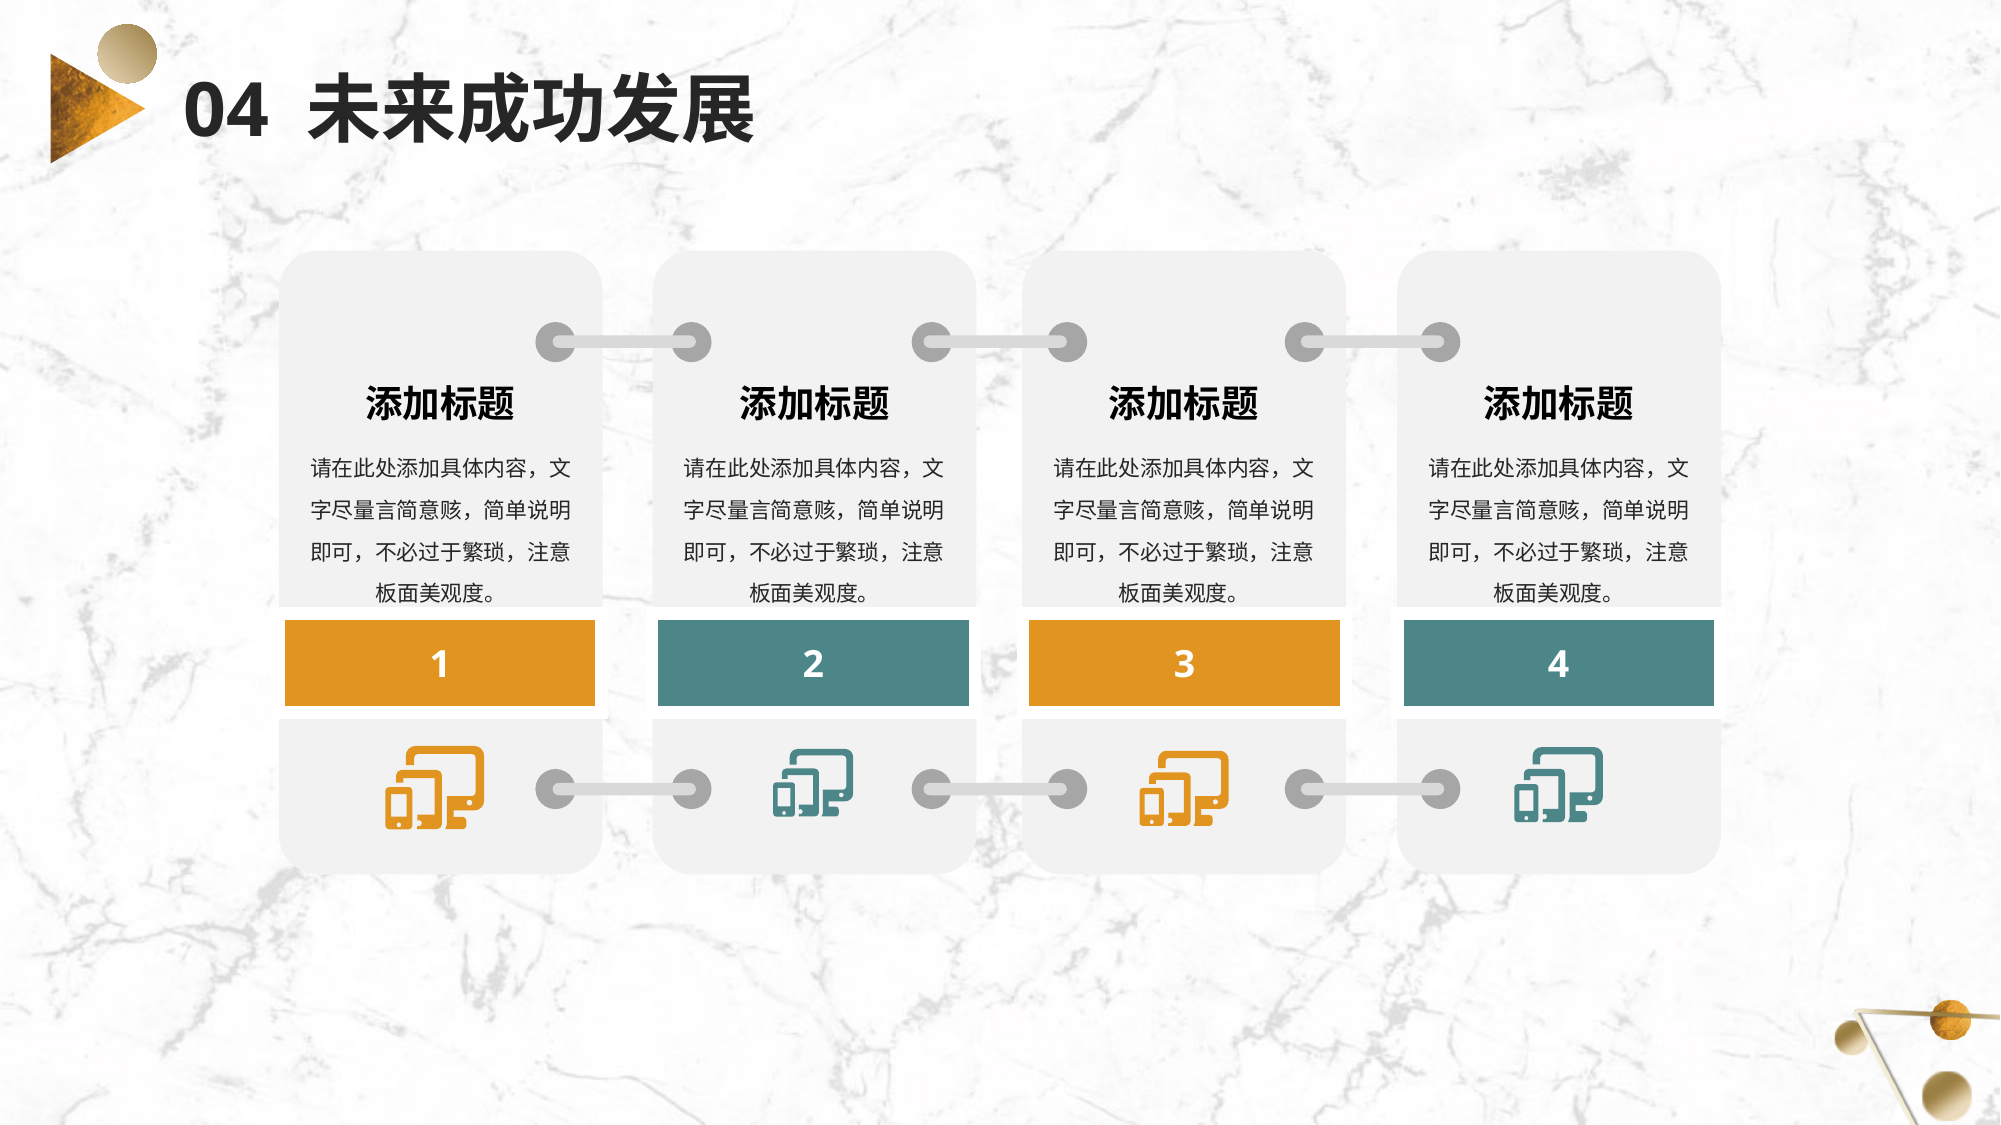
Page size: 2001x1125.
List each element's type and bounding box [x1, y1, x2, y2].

text_box [552, 250, 923, 875]
picture [0, 0, 2000, 1125]
text_box [923, 250, 1300, 875]
text_box [1300, 250, 1722, 875]
text_box [278, 250, 552, 875]
